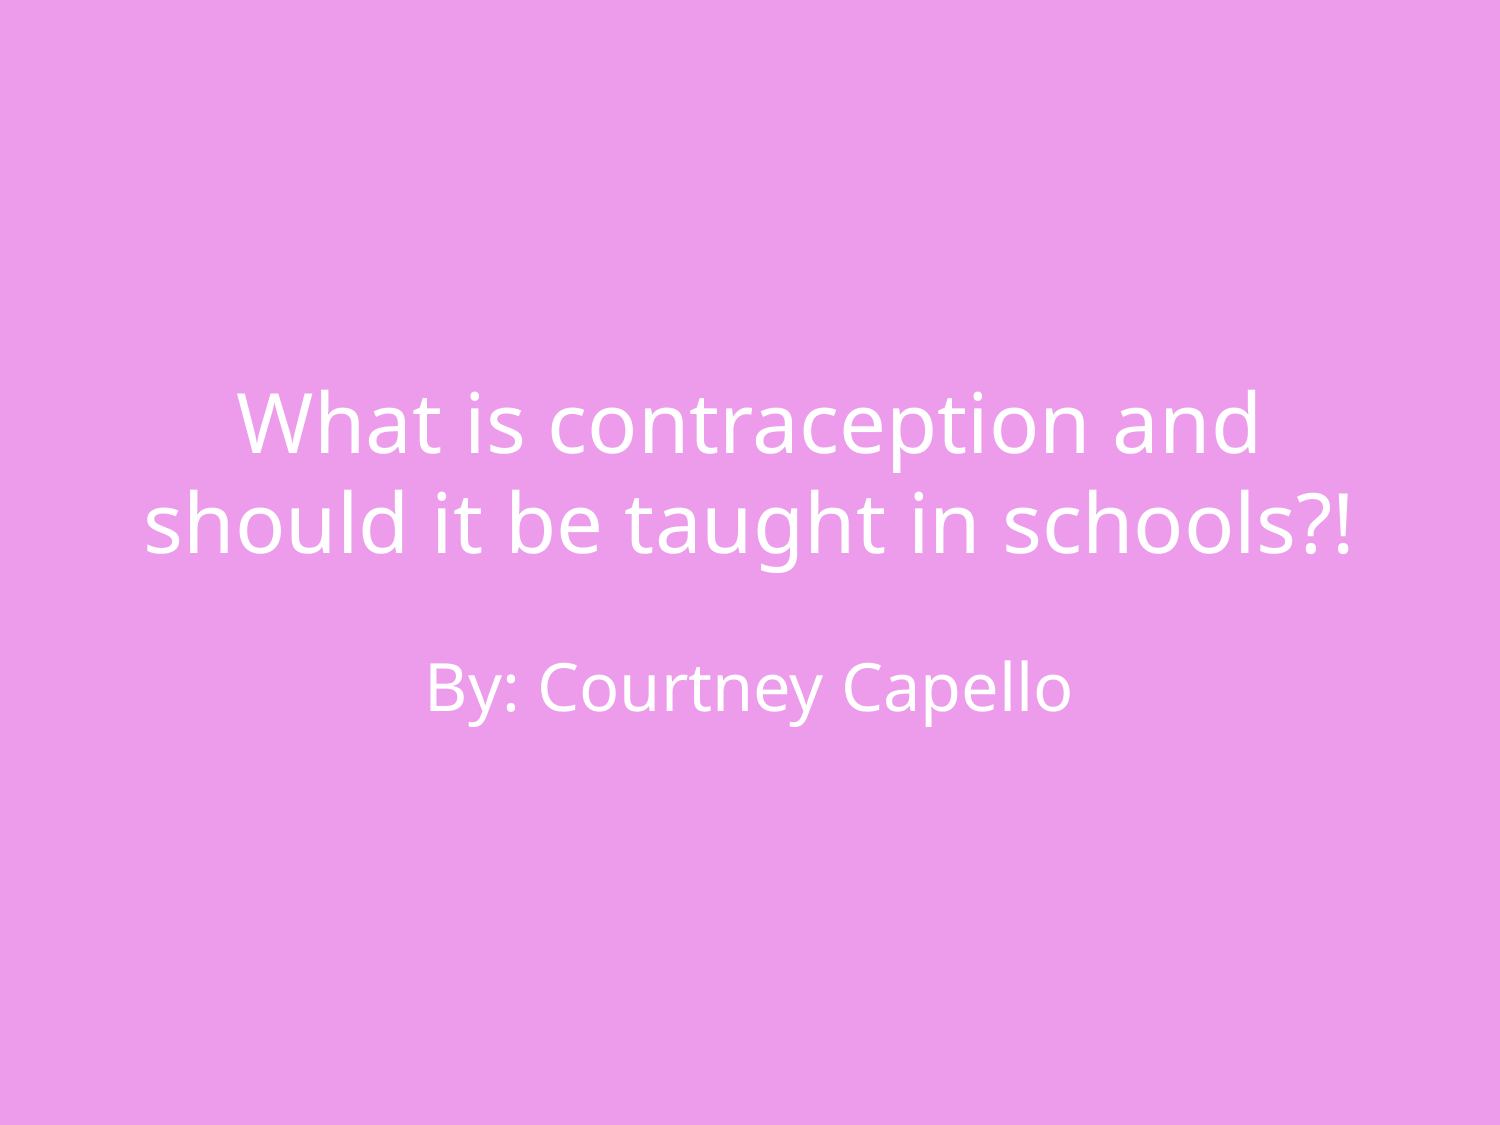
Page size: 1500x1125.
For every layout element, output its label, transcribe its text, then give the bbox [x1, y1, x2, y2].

subtitle By: Courtney Capello [225, 637, 1275, 925]
title What is contraception and should it be taught in schools?! [112, 349, 1388, 591]
